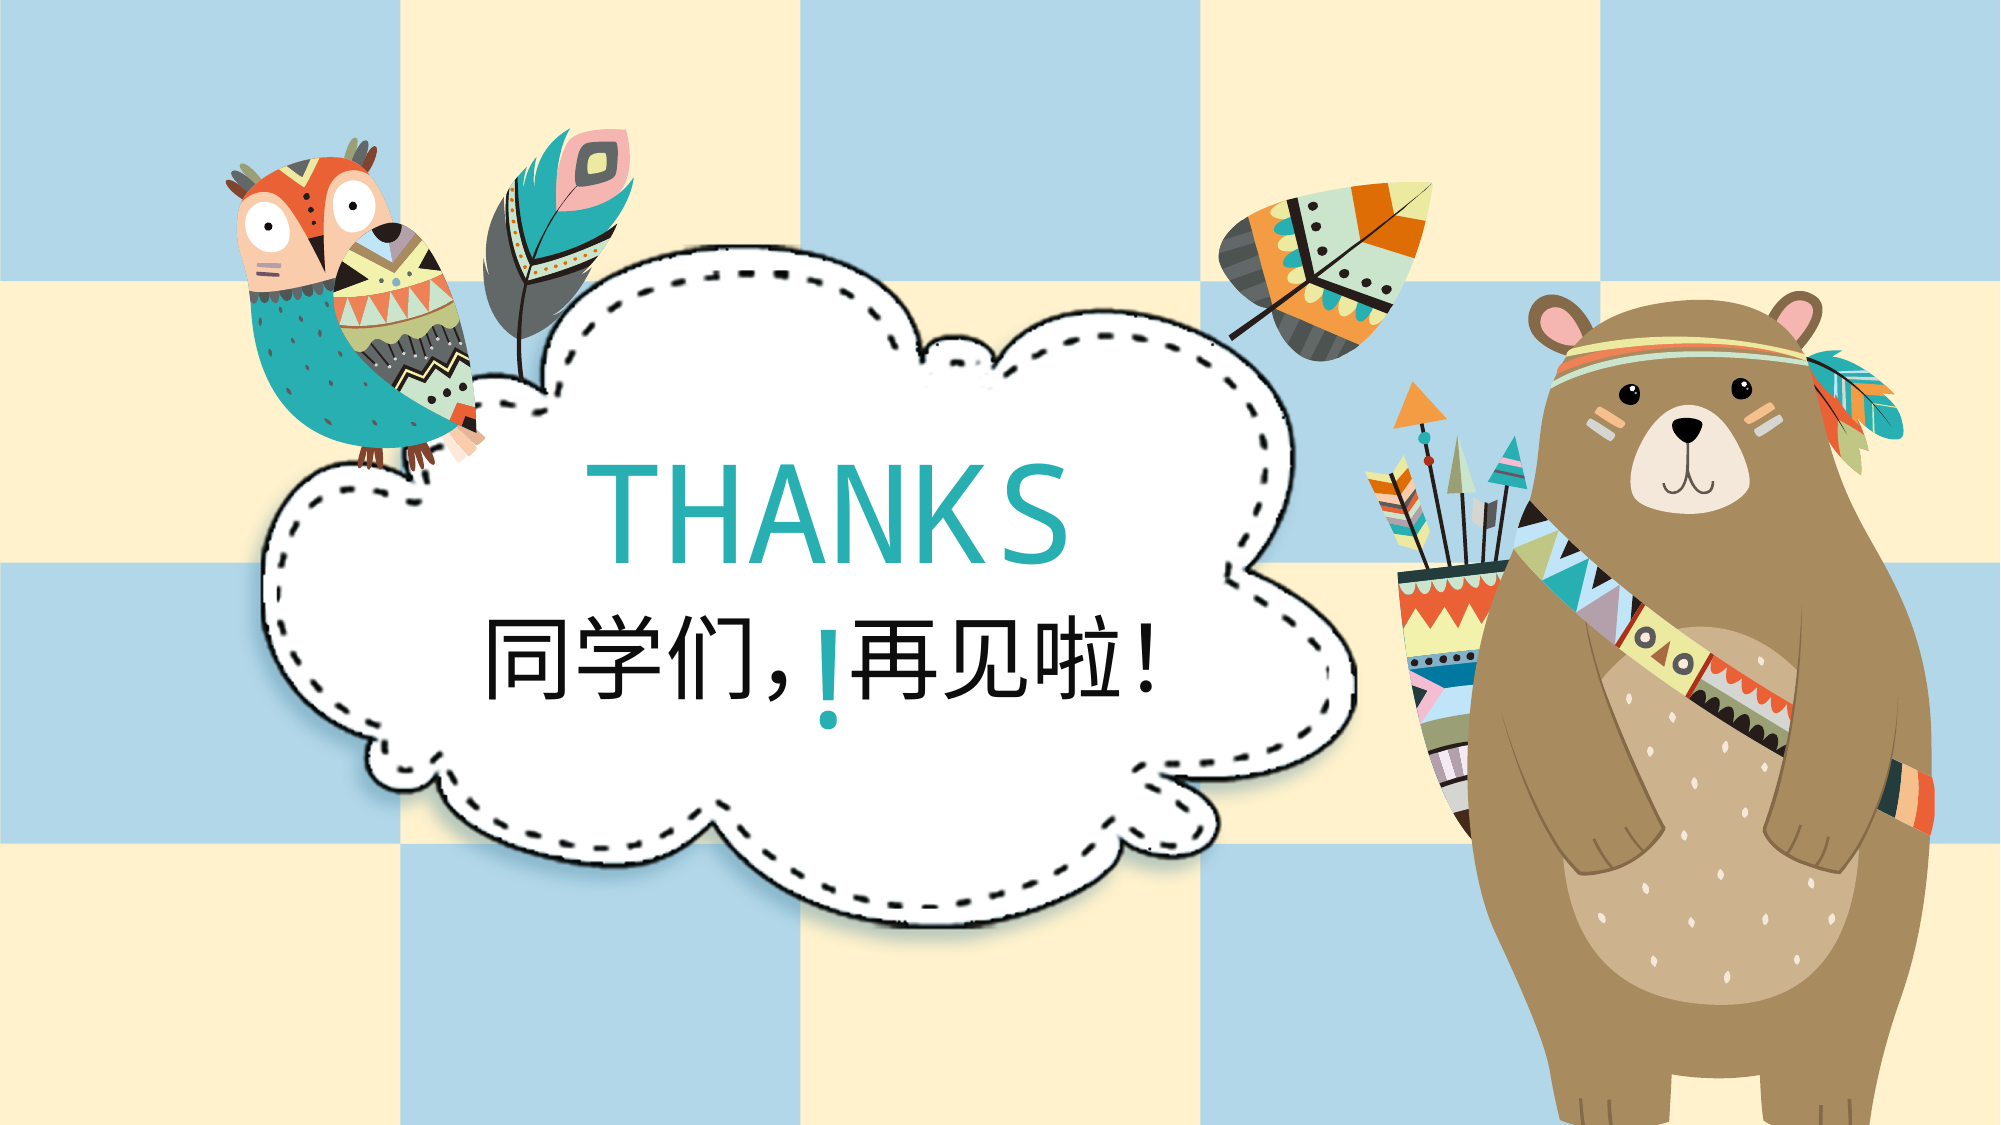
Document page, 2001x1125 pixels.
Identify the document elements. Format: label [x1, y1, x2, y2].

text_box [0, 0, 2000, 1125]
picture [225, 126, 1935, 1125]
